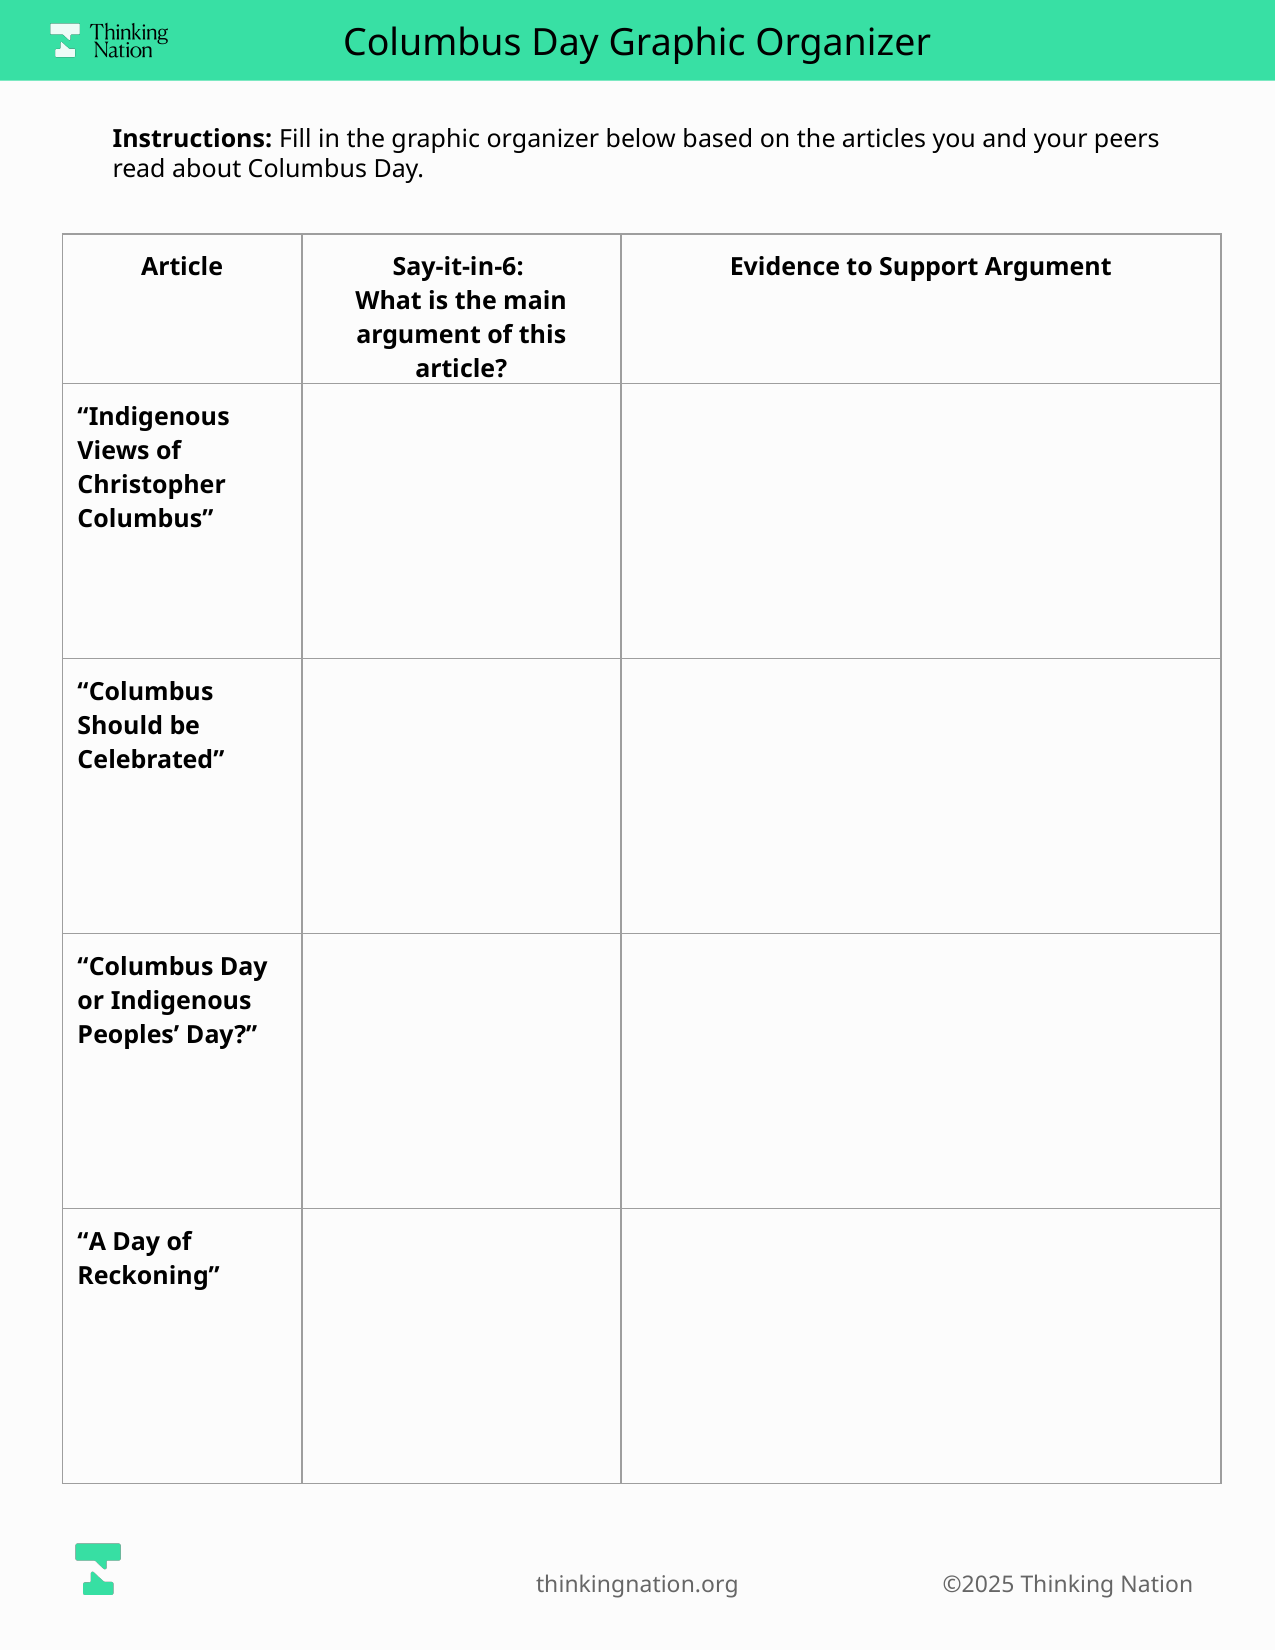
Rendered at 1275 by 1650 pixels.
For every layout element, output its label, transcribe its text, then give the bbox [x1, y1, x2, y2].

table_cell [303, 1209, 620, 1483]
picture [62, 1533, 134, 1605]
table_cell “Columbus Day or Indigenous Peoples’ Day?” [63, 934, 301, 1208]
text_box Columbus Day Graphic Organizer [0, 0, 1275, 81]
table_cell [303, 659, 620, 933]
table_header Article [63, 235, 301, 383]
table_cell [303, 384, 620, 658]
table_cell [622, 934, 1220, 1208]
table_cell [303, 934, 620, 1208]
table_cell [622, 1209, 1220, 1483]
text_box ©2025 Thinking Nation [907, 1553, 1210, 1605]
table_header Evidence to Support Argument [622, 235, 1220, 383]
table_header Say-it-in-6: What is the main argument of this article? [303, 235, 620, 383]
text_box thinkingnation.org [486, 1553, 789, 1605]
text_box Instructions: Fill in the graphic organizer below based on the articles you and your peers read about Columbus Day. [97, 107, 1178, 233]
table_cell [622, 384, 1220, 658]
table_cell “Columbus Should be Celebrated” [63, 659, 301, 933]
table_cell [622, 659, 1220, 933]
picture [36, 12, 172, 69]
table_cell “A Day of Reckoning” [63, 1209, 301, 1483]
table_cell “Indigenous Views of Christopher Columbus” [63, 384, 301, 658]
